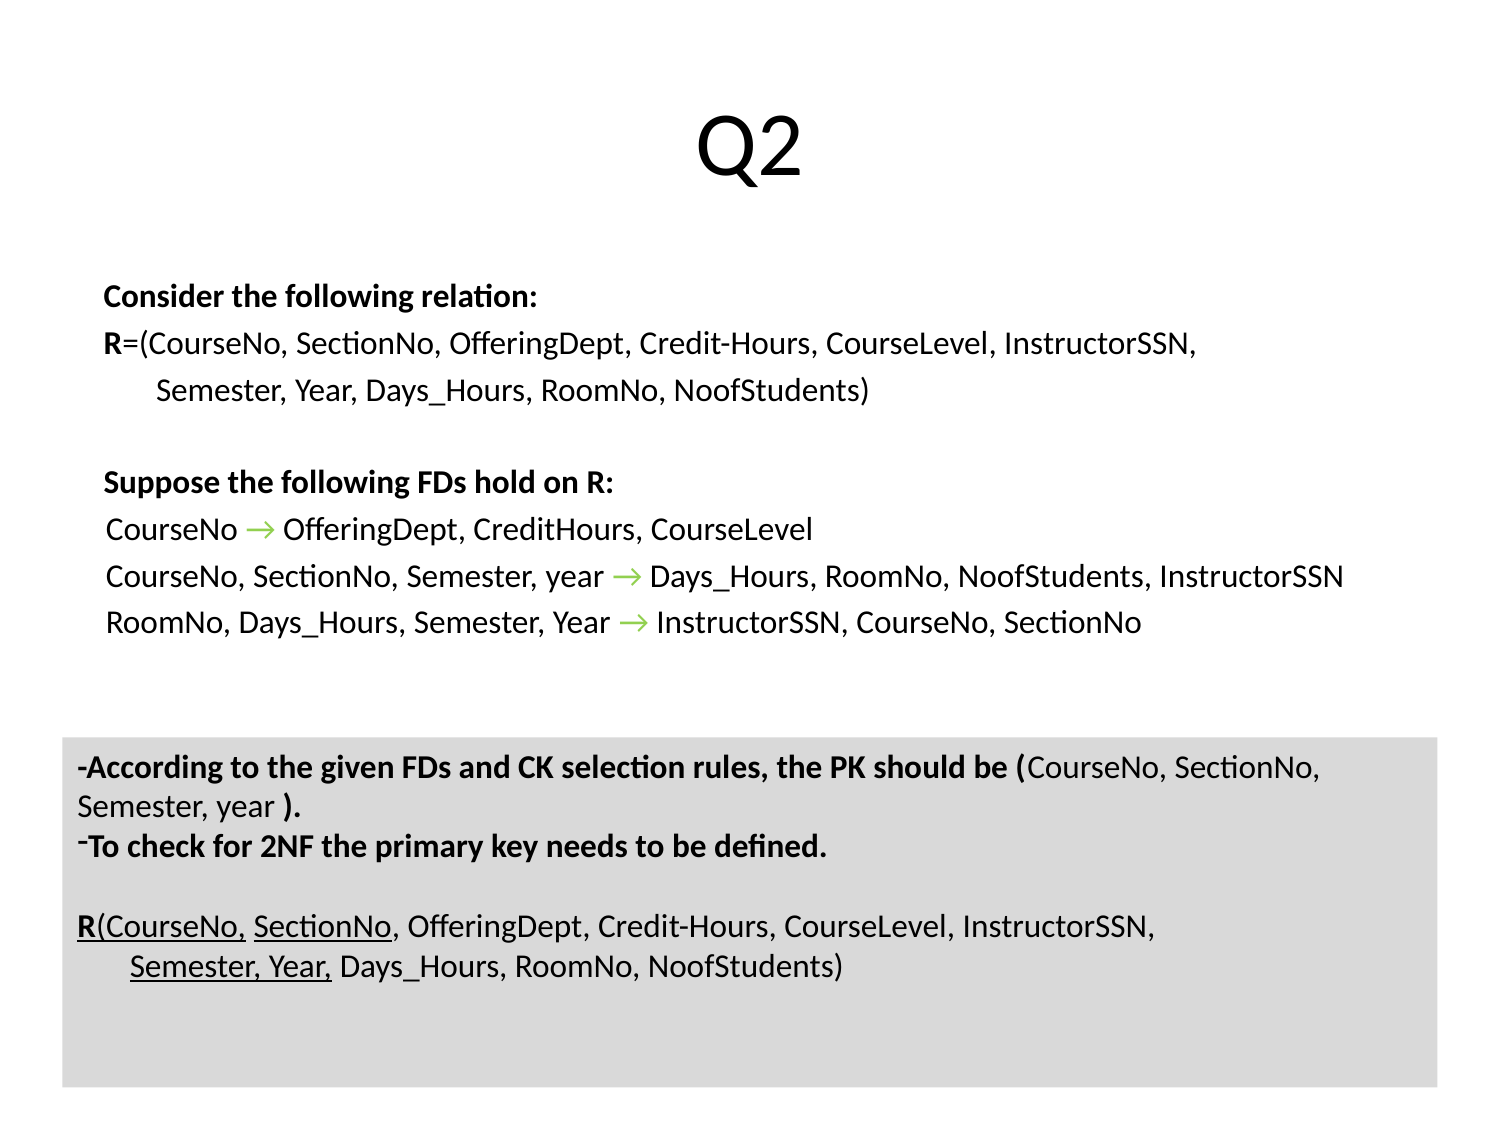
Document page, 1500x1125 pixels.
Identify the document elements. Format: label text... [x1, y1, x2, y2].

list Consider the following relation: R=(CourseNo, SectionNo, OfferingDept, Credit-Hours, CourseLevel, InstructorSSN, Semester, Year, Days_Hours, RoomNo, NoofStudents) Suppose the following FDs hold on R: CourseNo → OfferingDept, CreditHours, CourseLevel CourseNo, SectionNo, Semester, year → Days_Hours, RoomNo, NoofStudents, InstructorSSN RoomNo, Days_Hours, Semester, Year → InstructorSSN, CourseNo, SectionNo [88, 267, 1439, 1010]
text_box -According to the given FDs and CK selection rules, the PK should be (CourseNo, SectionNo, Semester, year ). To check for 2NF the primary key needs to be defined. R(CourseNo, SectionNo, OfferingDept, Credit-Hours, CourseLevel, InstructorSSN, Semester, Year, Days_Hours, RoomNo, NoofStudents) [62, 737, 1438, 1088]
title Q2 [75, 45, 1425, 233]
